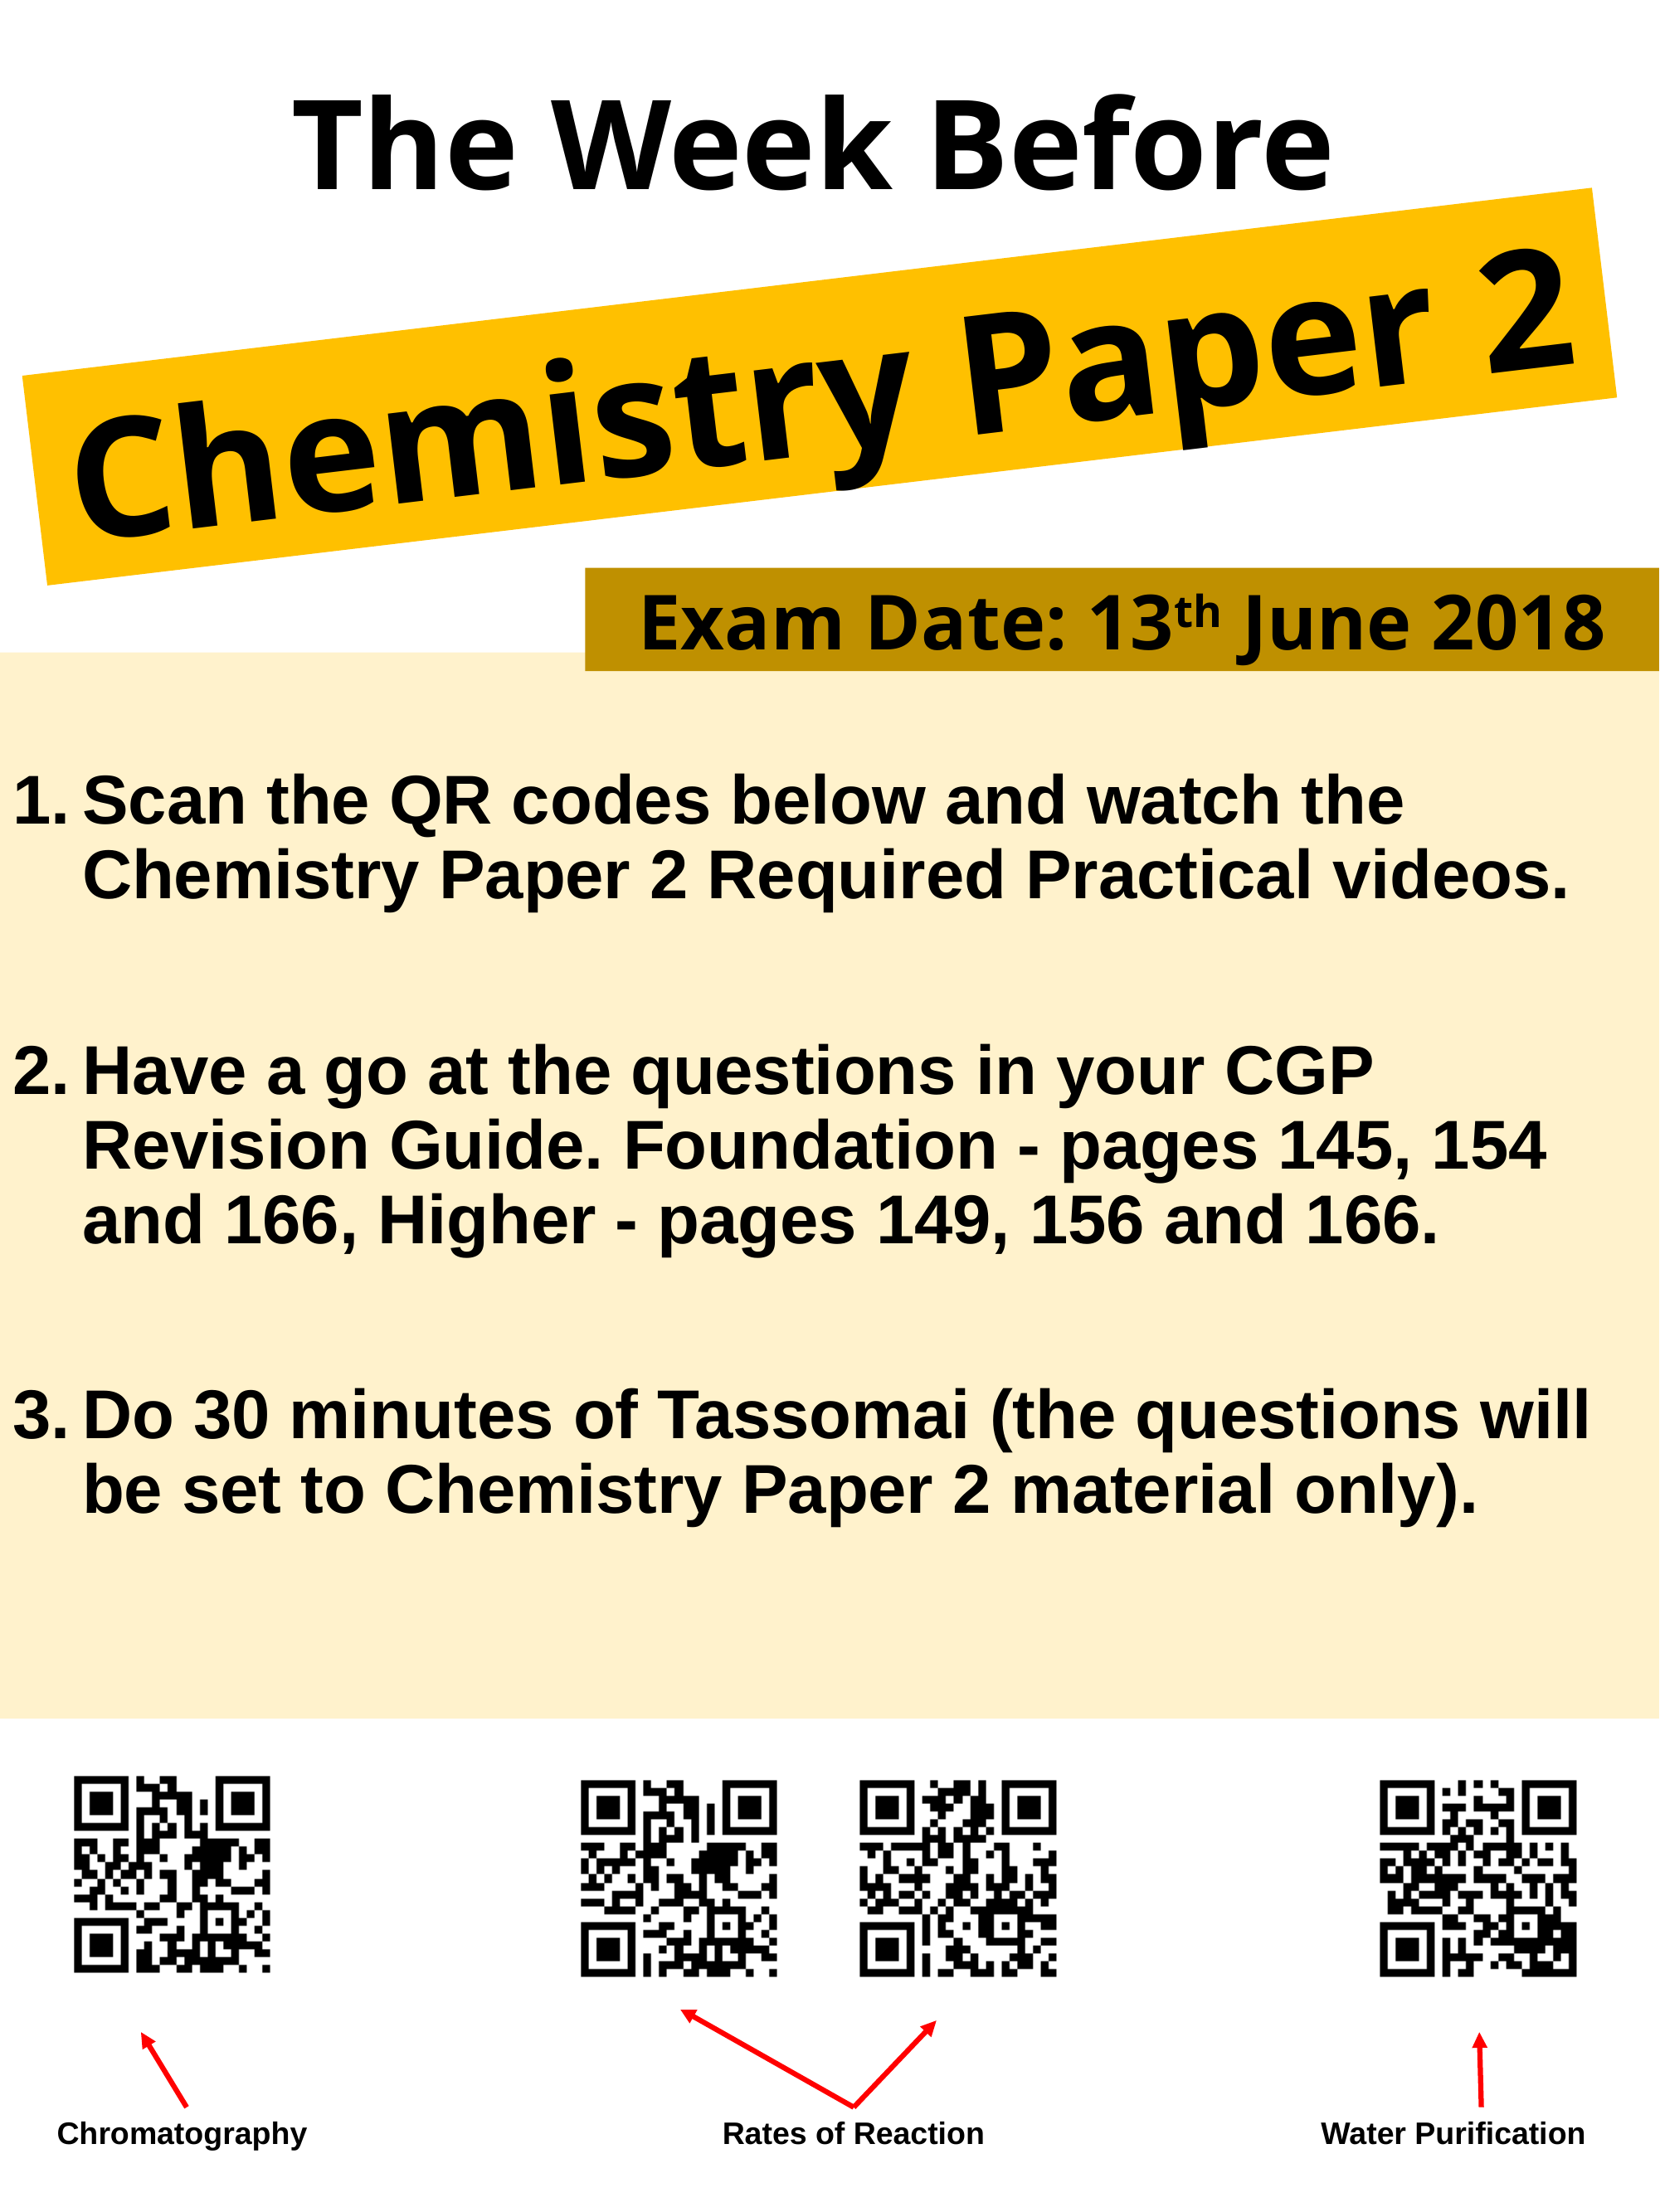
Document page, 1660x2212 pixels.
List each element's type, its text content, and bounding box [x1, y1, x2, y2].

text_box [854, 2020, 937, 2107]
picture [829, 1749, 1089, 2010]
text_box Chromatography [44, 2107, 329, 2157]
text_box Exam Date: 13th June 2018 [585, 567, 1659, 672]
text_box The Week Before [0, 75, 1659, 610]
text_box Rates of Reaction [710, 2107, 998, 2157]
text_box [679, 2009, 854, 2107]
picture [550, 1749, 810, 2010]
subtitle Scan the QR codes below and watch the Chemistry Paper 2 Required Practical videos. Have a go at the questions in your CGP Revision Guide. Foundation - pages 145, 154 and 166, Higher - pages 149, 156 and 166. Do 30 minutes of Tassomai (the questions will be set to Chemistry Paper 2 material only). [0, 652, 1659, 1719]
picture [1349, 1749, 1609, 2010]
picture [43, 1745, 303, 2005]
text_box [140, 2032, 187, 2107]
text_box Water Purification [1308, 2107, 1608, 2157]
